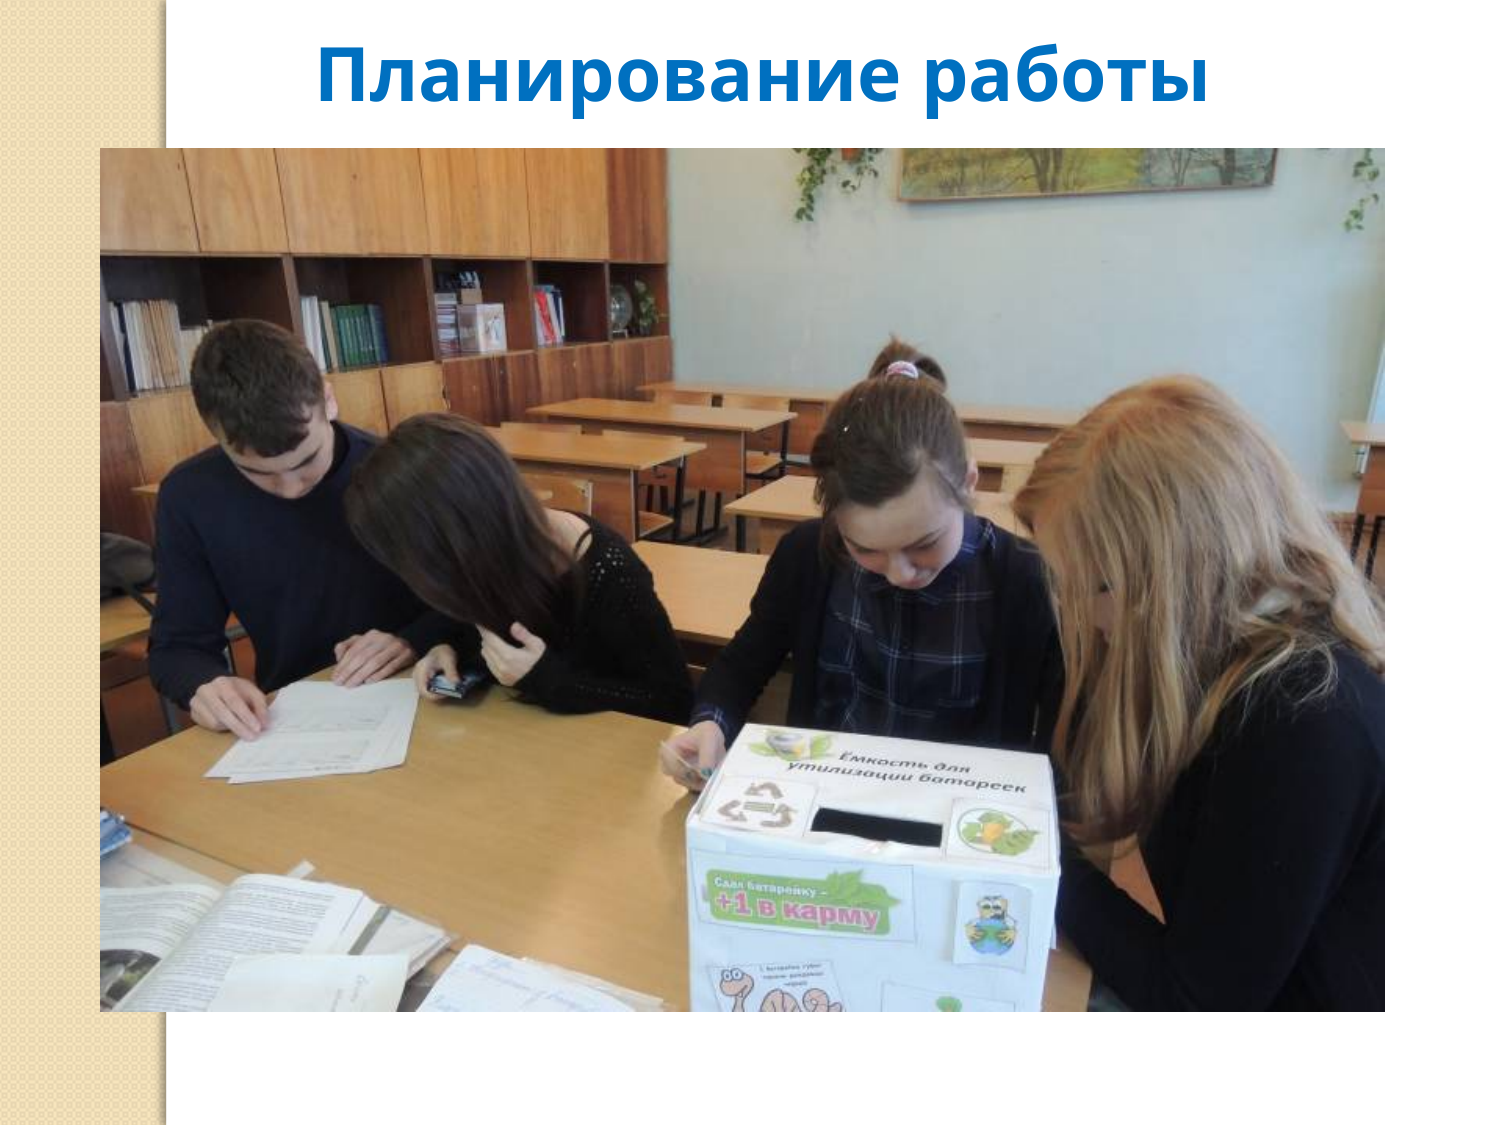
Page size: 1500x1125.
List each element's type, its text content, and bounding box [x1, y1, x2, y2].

picture [99, 148, 1385, 1012]
text_box Планирование работы [88, 19, 1439, 207]
